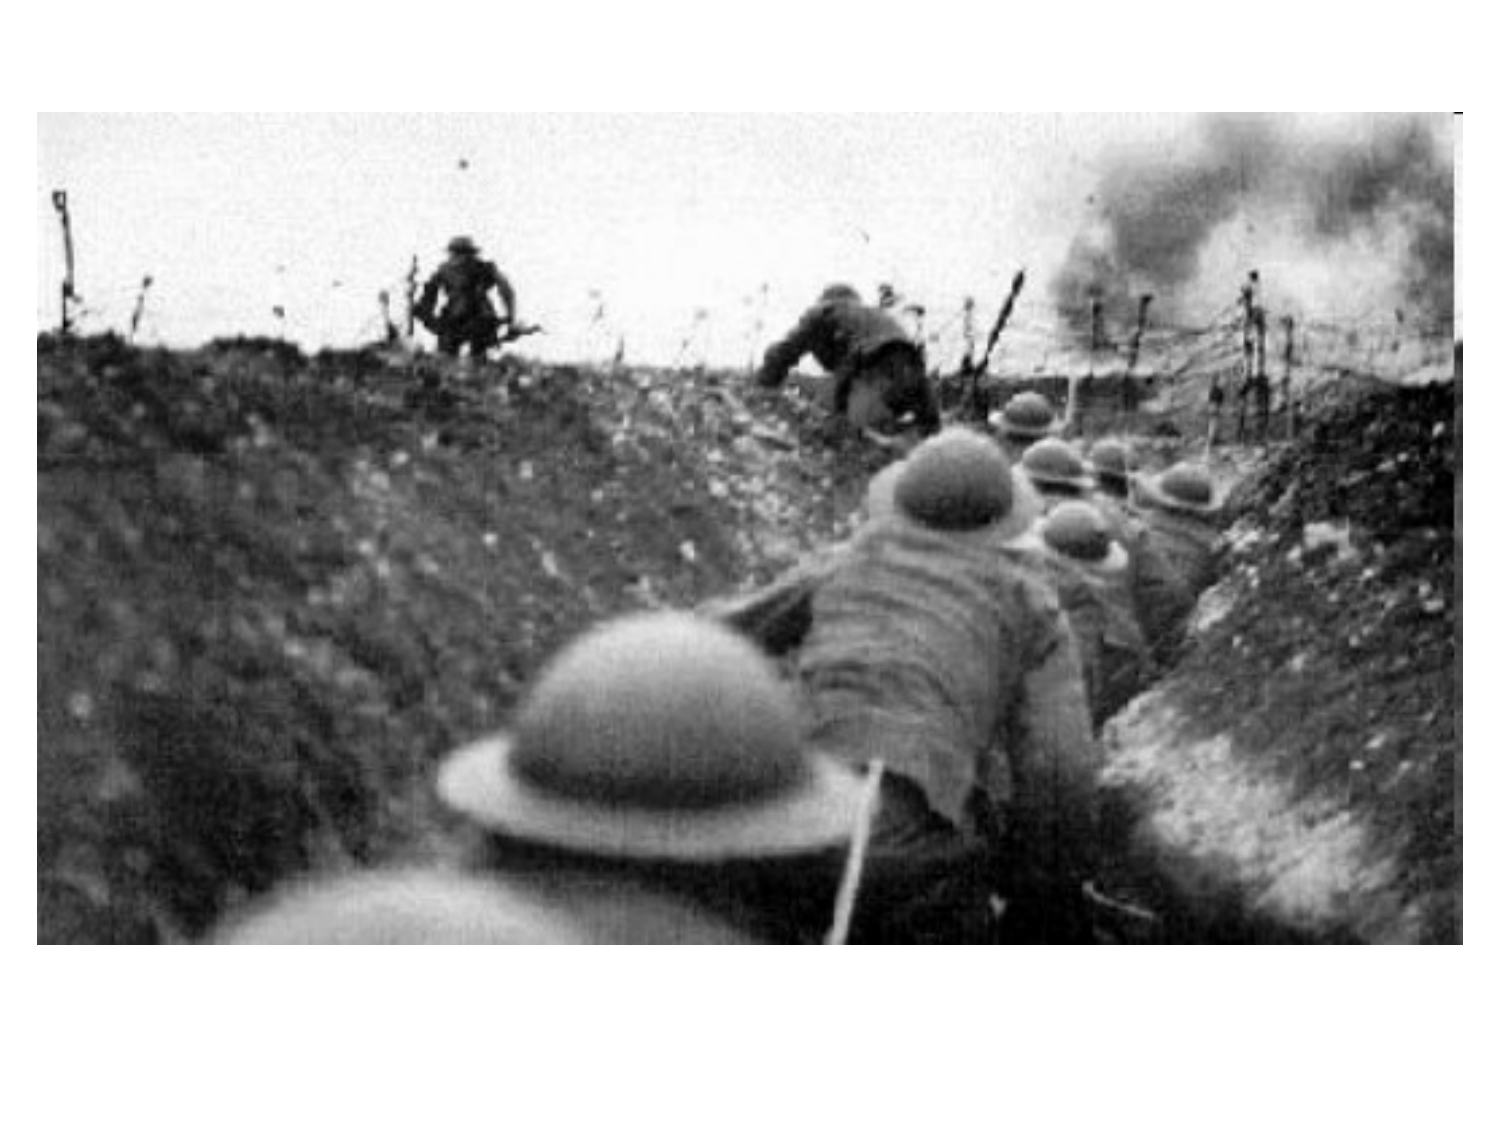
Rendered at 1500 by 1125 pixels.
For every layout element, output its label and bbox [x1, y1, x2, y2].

picture [37, 112, 1463, 945]
